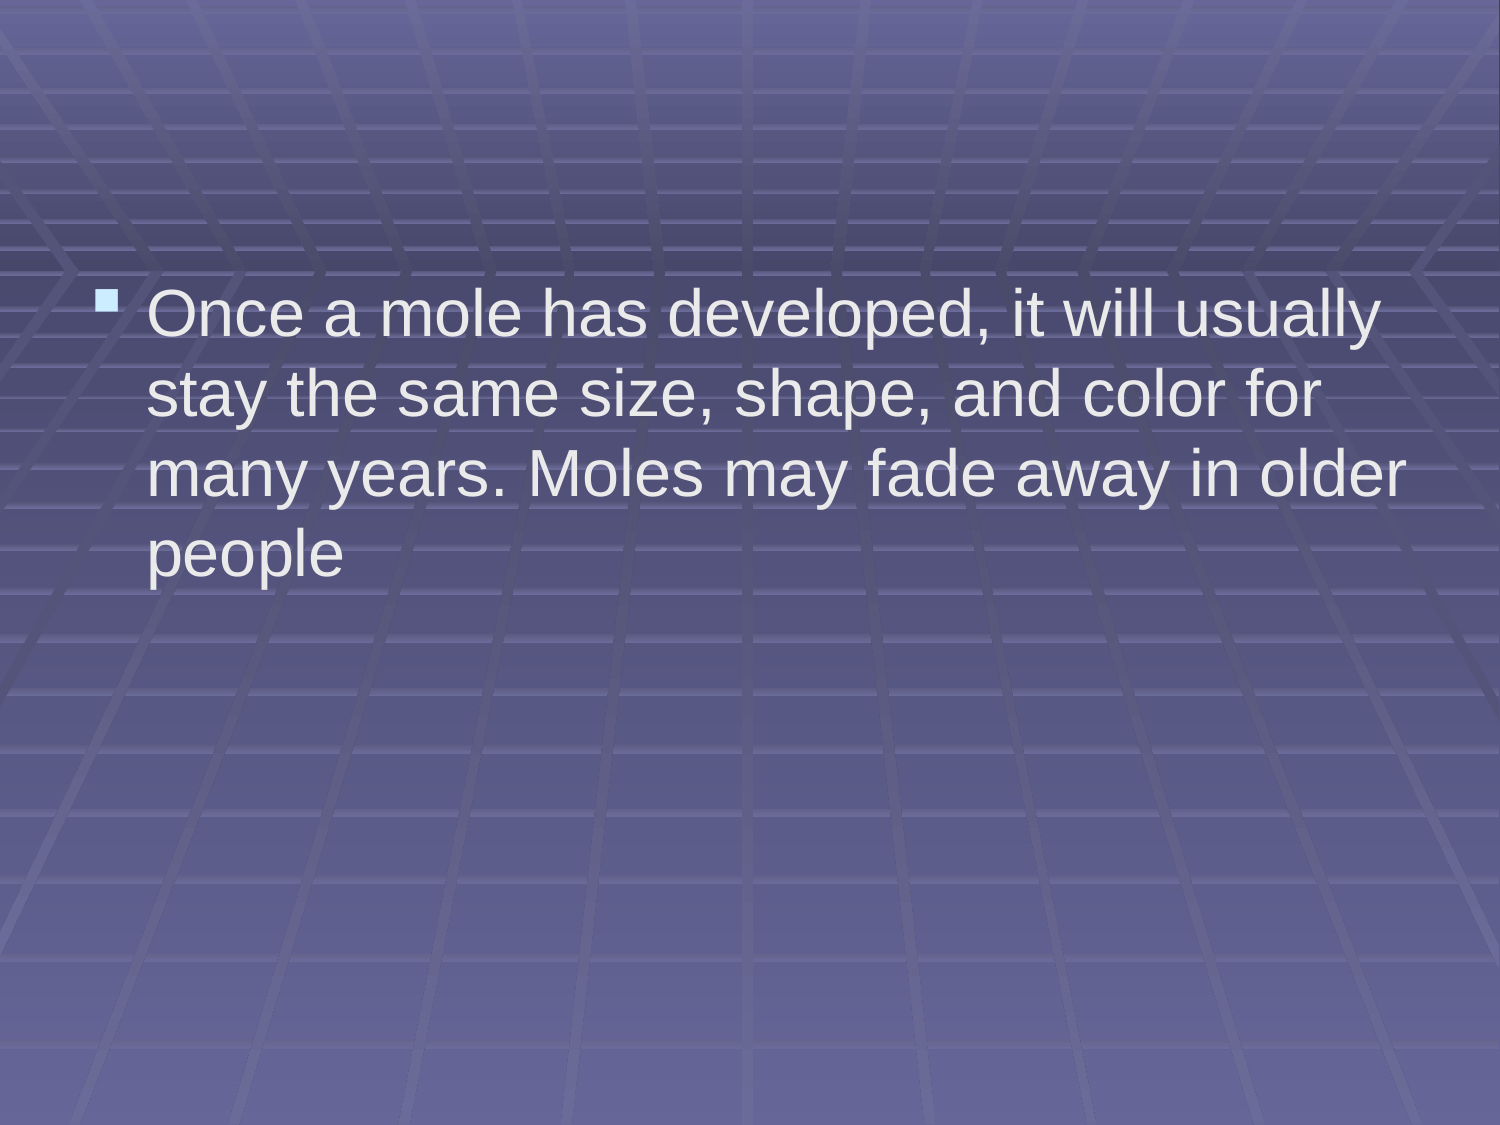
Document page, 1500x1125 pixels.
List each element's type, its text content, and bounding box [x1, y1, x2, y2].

list Once a mole has developed, it will usually stay the same size, shape, and color for many years. Moles may fade away in older people [74, 261, 1425, 1001]
